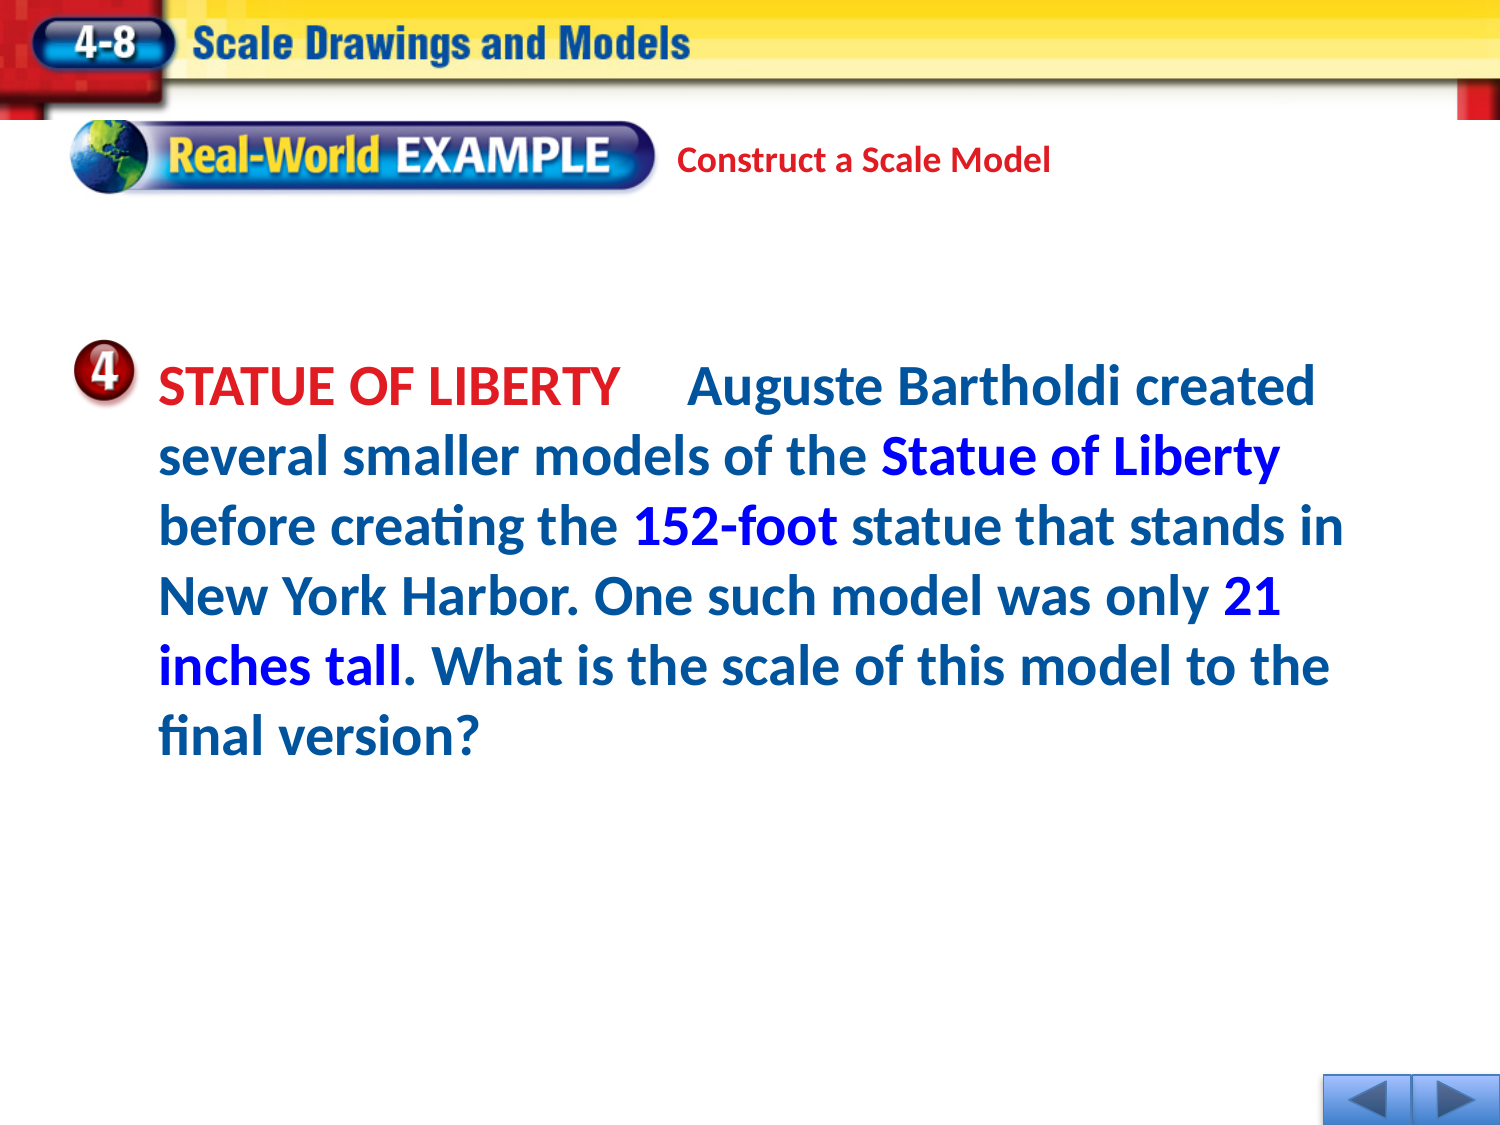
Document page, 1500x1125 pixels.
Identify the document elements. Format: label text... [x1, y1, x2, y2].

text_box STATUE OF LIBERTY Auguste Bartholdi created several smaller models of the Statue of Liberty before creating the 152-foot statue that stands in New York Harbor. One such model was only 21 inches tall. What is the scale of this model to the final version? [143, 339, 1408, 775]
picture [68, 336, 145, 413]
text_box Construct a Scale Model [668, 129, 1429, 188]
text_box [1323, 1074, 1412, 1125]
text_box [1412, 1074, 1500, 1125]
picture [0, 0, 1500, 205]
